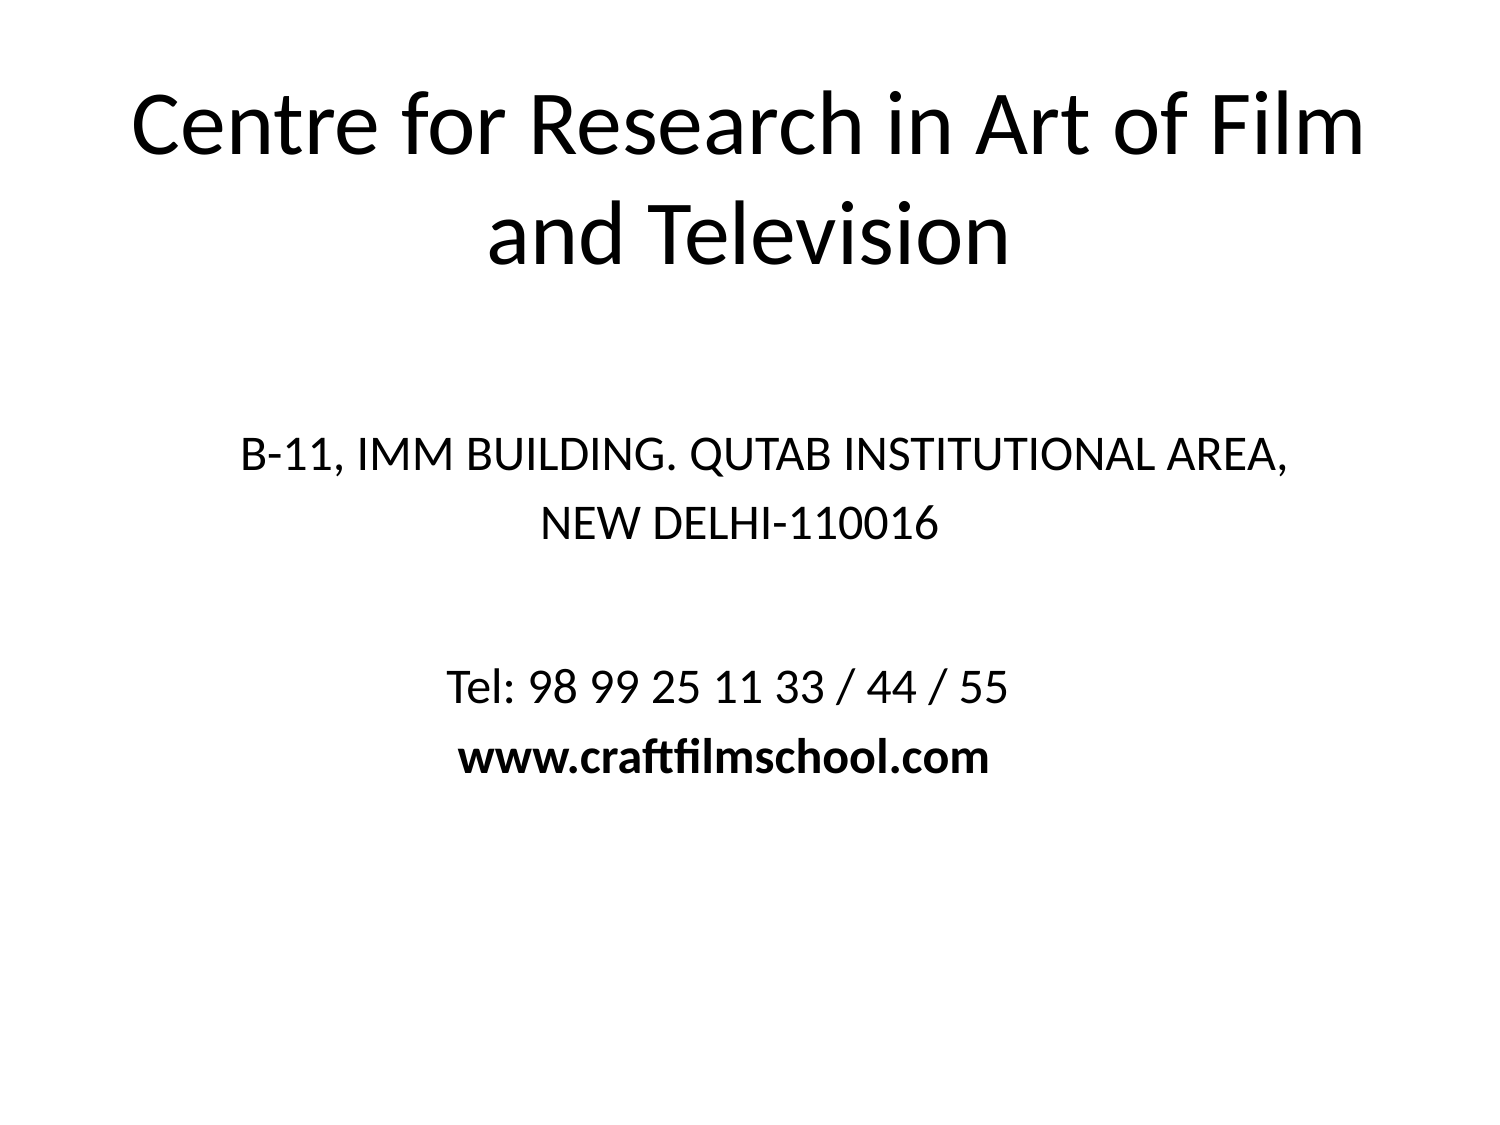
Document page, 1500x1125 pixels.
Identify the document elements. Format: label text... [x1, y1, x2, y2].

list B-11, IMM BUILDING. QUTAB INSTITUTIONAL AREA, NEW DELHI-110016 Tel: 98 99 25 11 33 / 44 / 55 www.craftfilmschool.com [75, 412, 1425, 1005]
title Centre for Research in Art of Film and Television [75, 45, 1425, 300]
